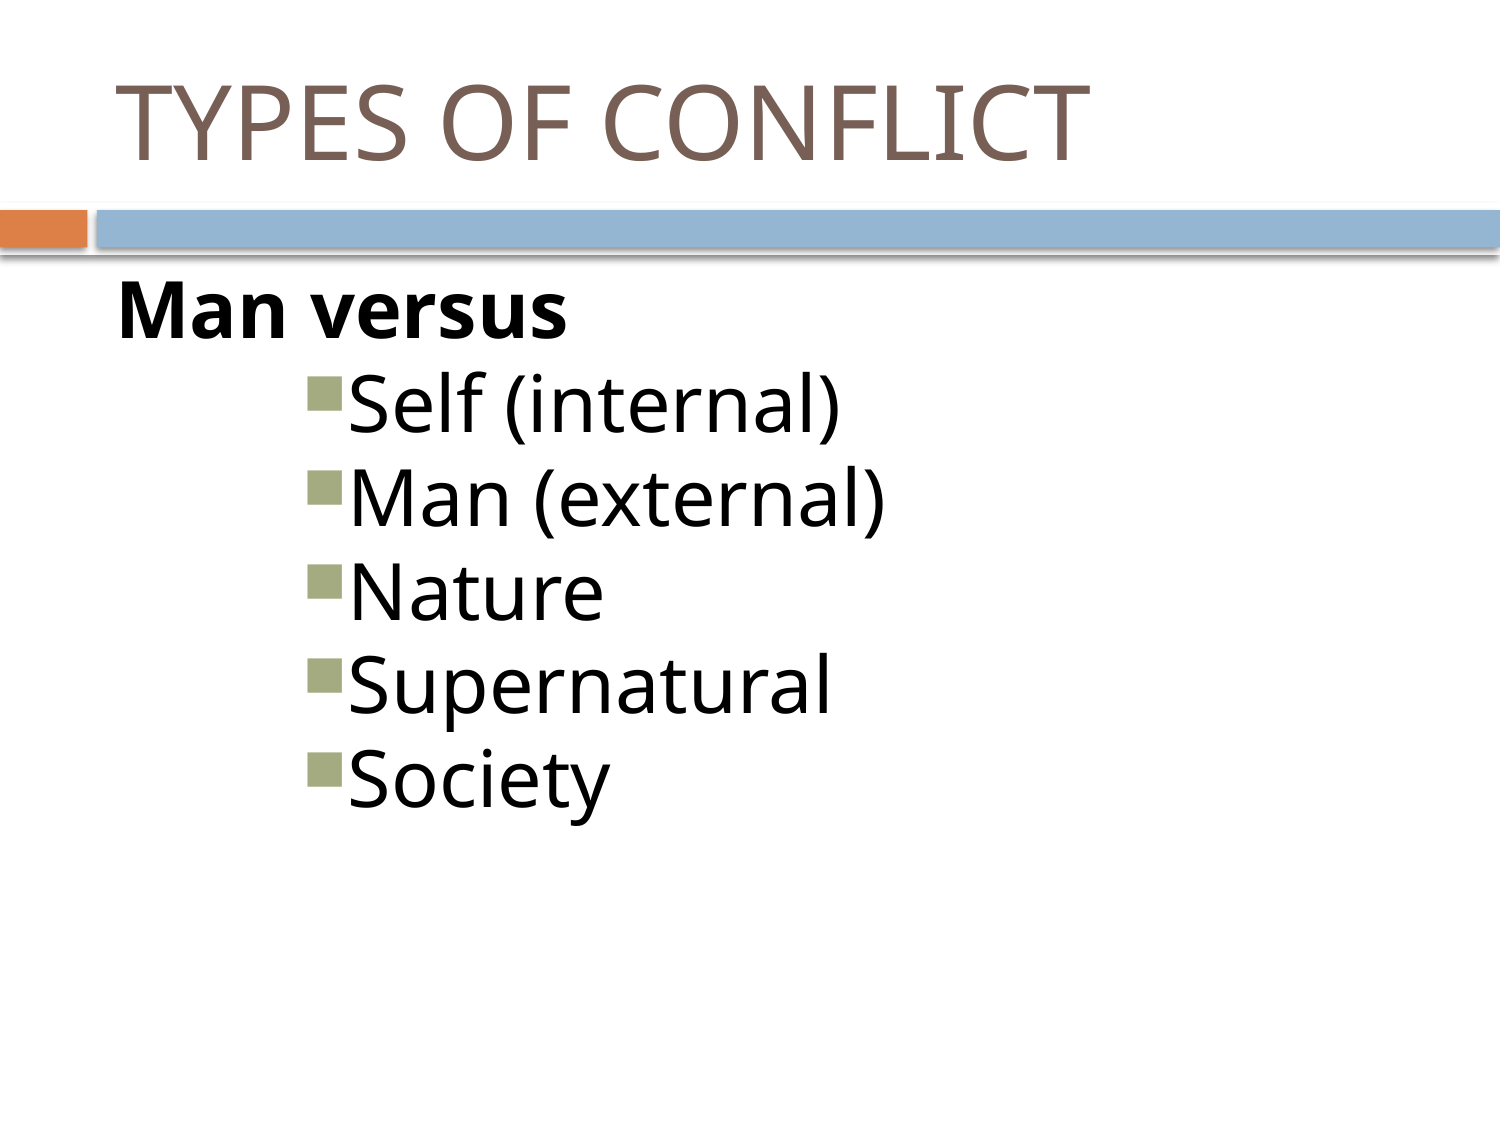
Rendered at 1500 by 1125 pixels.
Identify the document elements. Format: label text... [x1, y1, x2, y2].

title TYPES OF CONFLICT [100, 37, 1438, 200]
list Man versus Self (internal) Man (external) Nature Supernatural Society [100, 262, 1438, 1000]
